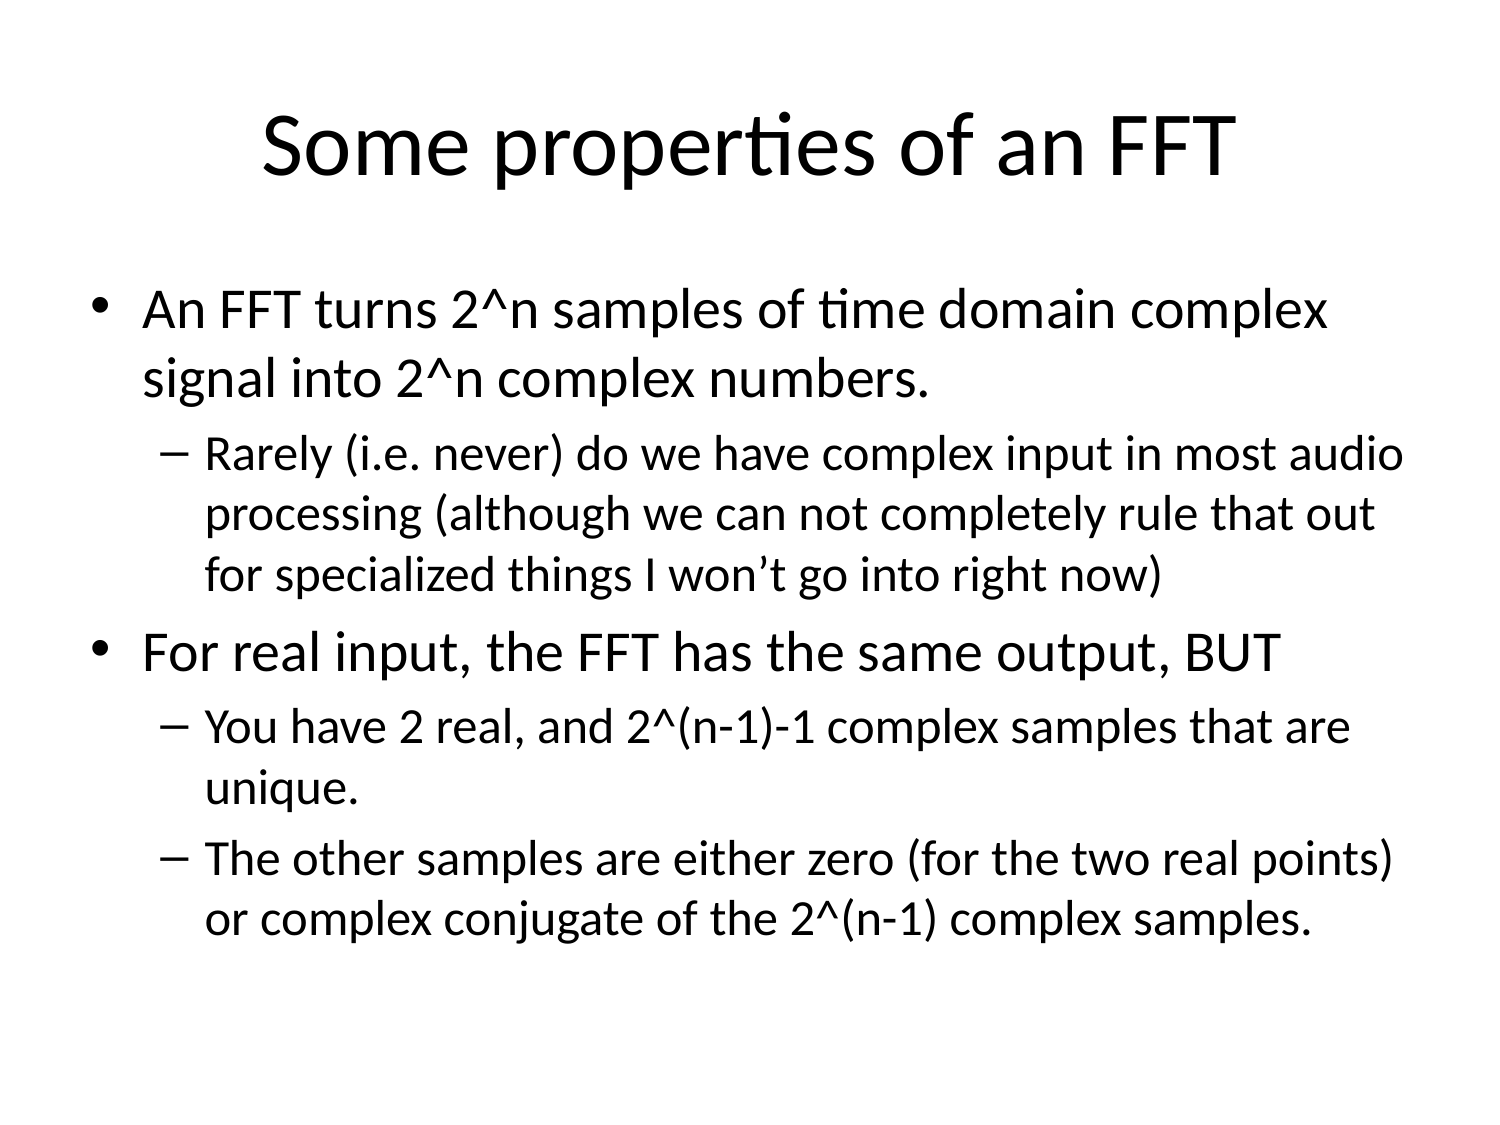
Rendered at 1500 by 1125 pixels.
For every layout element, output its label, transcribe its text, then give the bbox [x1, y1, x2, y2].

list An FFT turns 2^n samples of time domain complex signal into 2^n complex numbers. Rarely (i.e. never) do we have complex input in most audio processing (although we can not completely rule that out for specialized things I won’t go into right now) For real input, the FFT has the same output, BUT You have 2 real, and 2^(n-1)-1 complex samples that are unique. The other samples are either zero (for the two real points) or complex conjugate of the 2^(n-1) complex samples. [75, 262, 1425, 1005]
title Some properties of an FFT [75, 45, 1425, 233]
